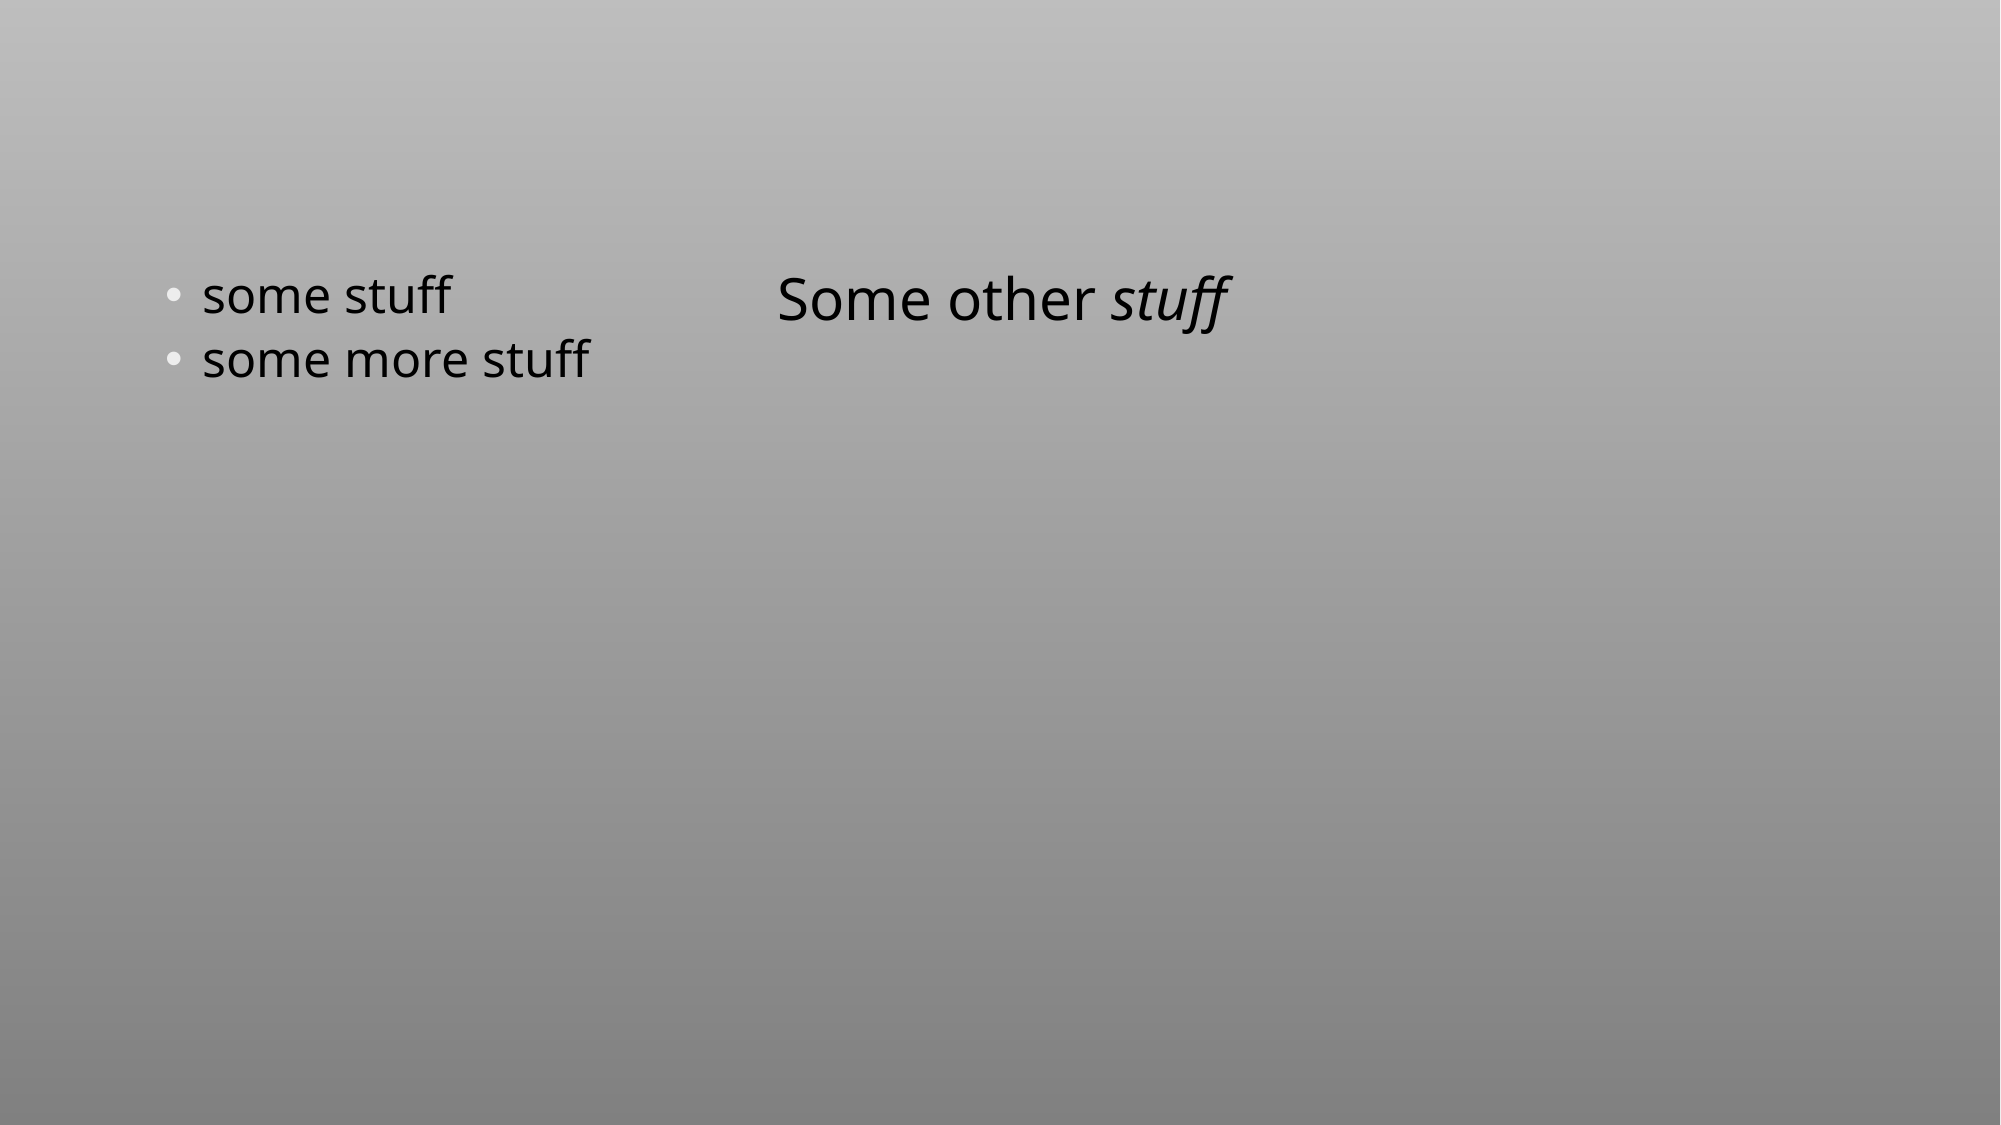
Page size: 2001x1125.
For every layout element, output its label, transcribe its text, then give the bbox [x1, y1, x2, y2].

list some stuff some more stuff [75, 262, 738, 1005]
list Some other stuff [762, 262, 1425, 1005]
picture [0, 0, 2001, 1125]
